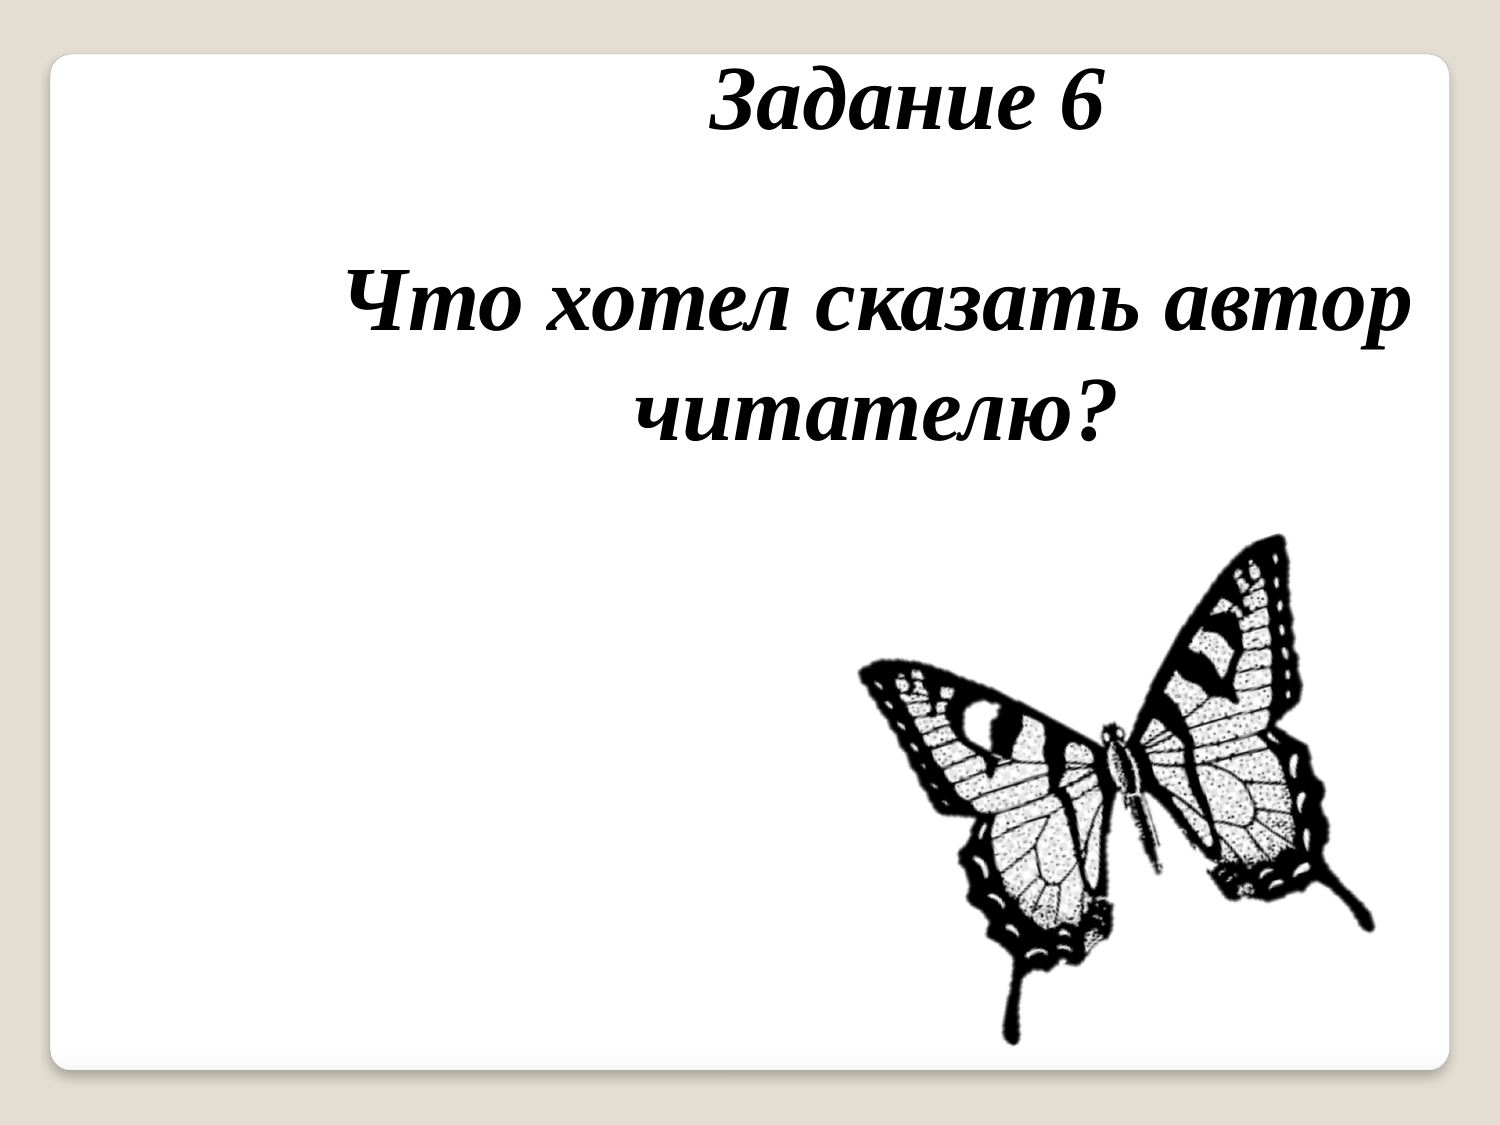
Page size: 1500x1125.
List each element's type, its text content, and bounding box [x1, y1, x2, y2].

text_box Задание 6 [316, 30, 1500, 156]
text_box Что хотел сказать автор читателю? [257, 231, 1498, 467]
picture [822, 523, 1434, 1067]
